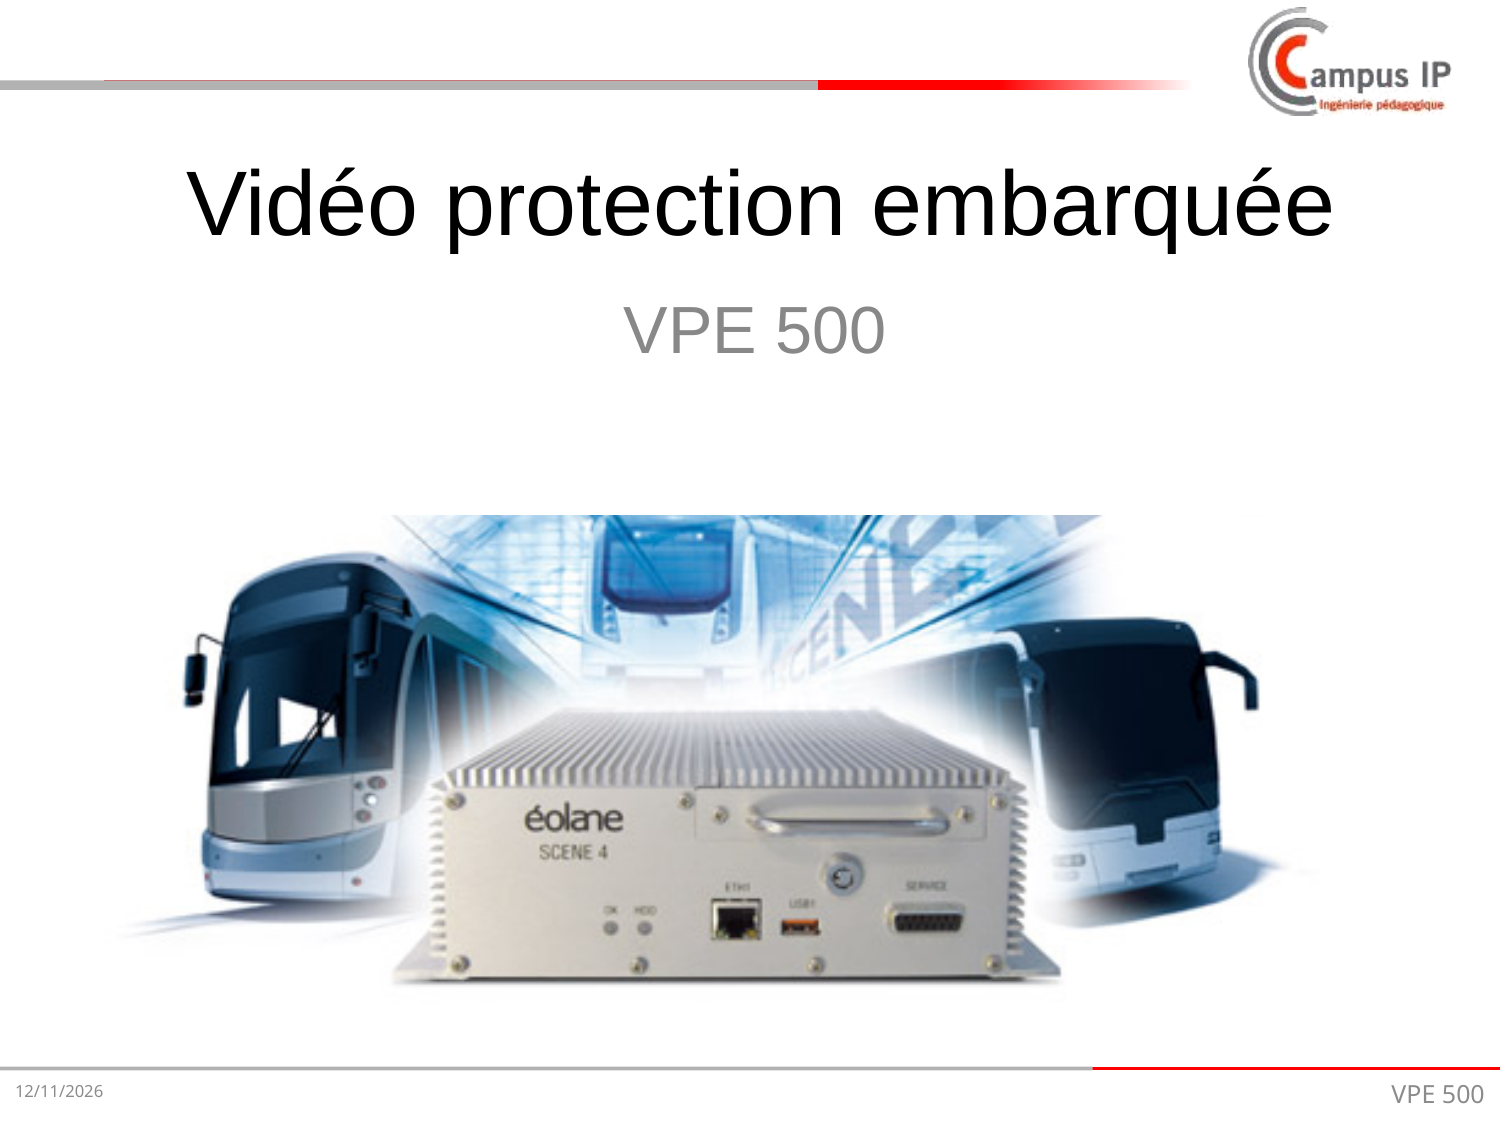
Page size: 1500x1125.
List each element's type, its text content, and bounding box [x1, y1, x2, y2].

picture [1248, 7, 1474, 116]
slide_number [0, 1062, 350, 1123]
title Vidéo protection embarquée [123, 78, 1399, 320]
picture [88, 514, 1355, 1007]
footer VPE 500 [1025, 1065, 1500, 1125]
subtitle VPE 500 [230, 278, 1281, 513]
